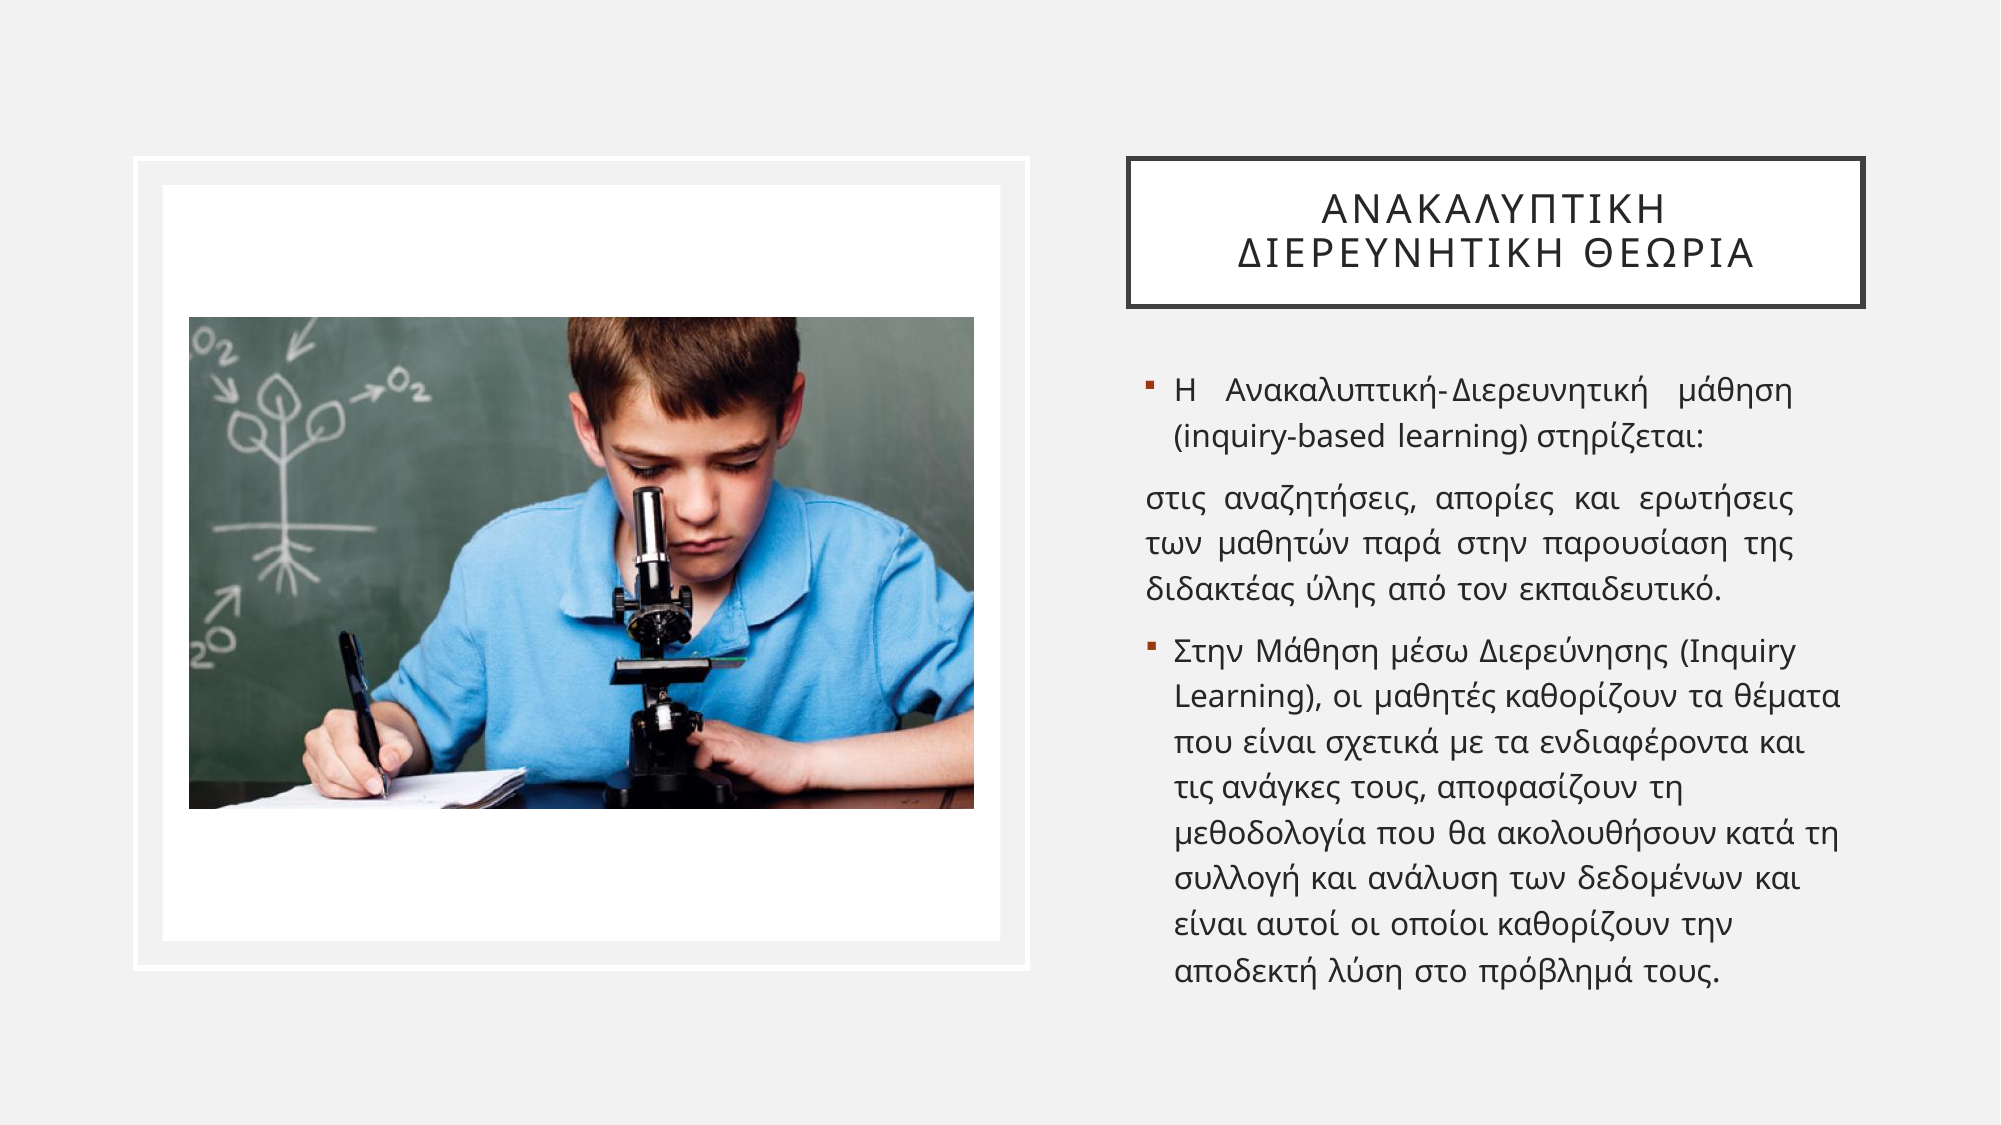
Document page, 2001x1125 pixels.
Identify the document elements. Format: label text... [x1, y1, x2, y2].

text_box [162, 184, 1001, 942]
picture [189, 317, 974, 809]
text_box [134, 157, 1029, 969]
list Η Ανακαλυπτική-Διερευνητική μάθηση (inquiry-based learning) στηρίζεται: στις αναζητήσεις, απορίες και ερωτήσεις των µαθητών παρά στην παρουσίαση της διδακτέας ύλης από τον εκπαιδευτικό. Στην Μάθηση μέσω Διερεύνησης (Inquiry Learning), οι μαθητές καθορίζουν τα θέματα που είναι σχετικά με τα ενδιαφέροντα και τις ανάγκες τους, αποφασίζουν τη μεθοδολογία που θα ακολουθήσουν κατά τη συλλογή και ανάλυση των δεδομένων και είναι αυτοί οι οποίοι καθορίζουν την αποδεκτή λύση στο πρόβλημά τους. [1128, 355, 1866, 1016]
title Ανακαλυπτικη διερευνητικη θεωρια [1126, 156, 1866, 309]
